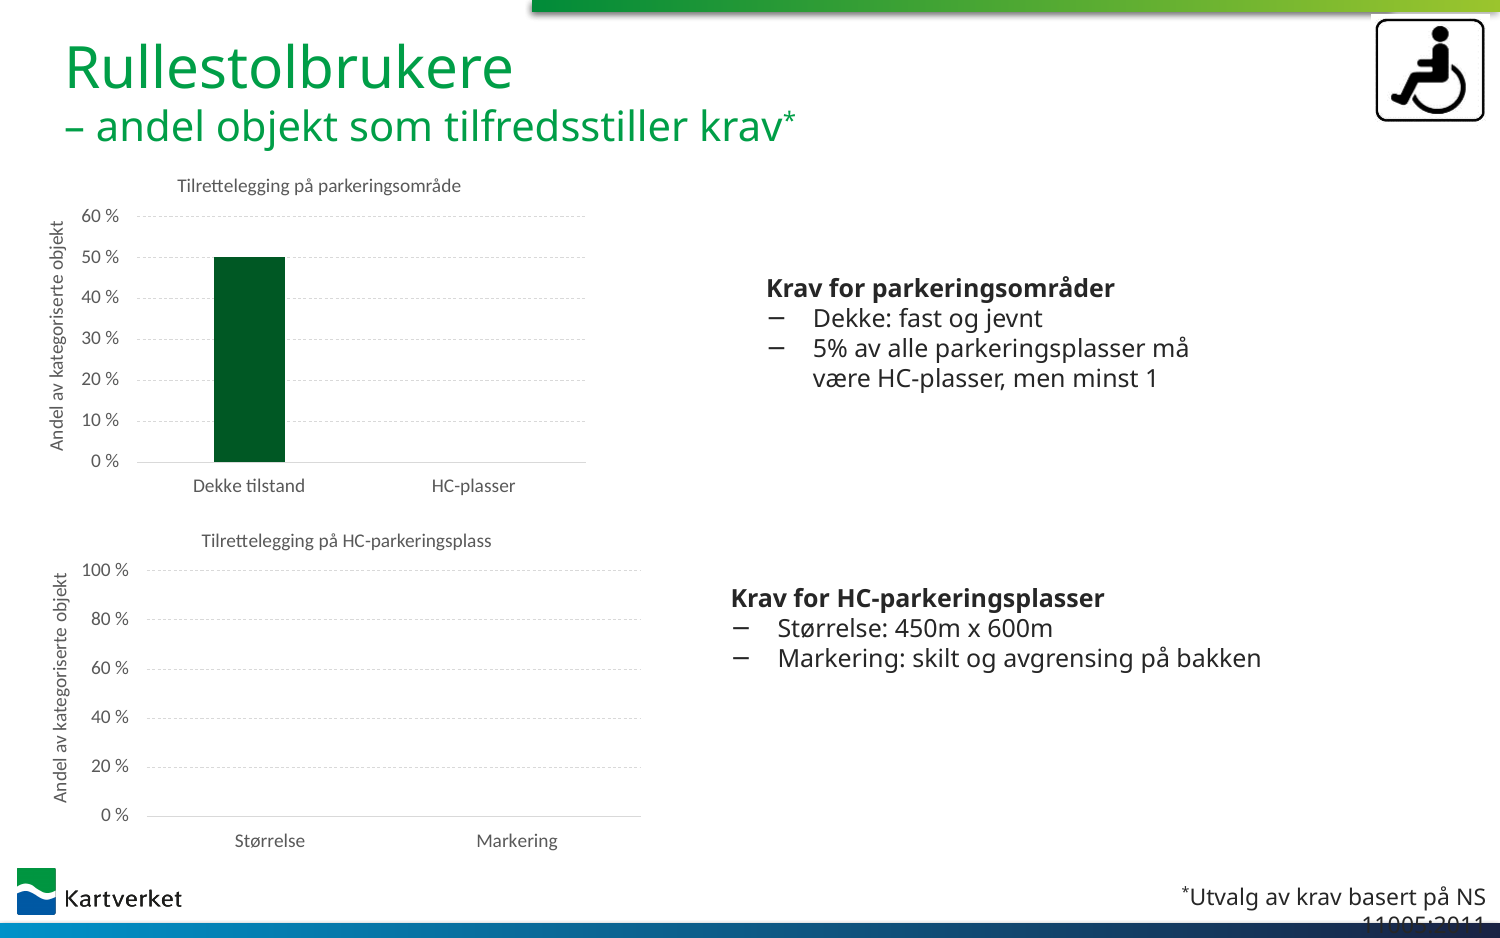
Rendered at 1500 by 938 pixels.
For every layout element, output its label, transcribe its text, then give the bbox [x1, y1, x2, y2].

text_box *Utvalg av krav basert på NS 11005:2011 [1068, 873, 1500, 938]
text_box Krav for parkeringsområder Dekke: fast og jevnt 5% av alle parkeringsplasser må være HC-plasser, men minst 1 [751, 264, 1232, 400]
text_box Rullestolbrukere – andel objekt som tilfredsstiller krav* [49, 23, 1431, 158]
text_box Krav for HC-parkeringsplasser Størrelse: 450m x 600m Markering: skilt og avgrensing på bakken [715, 574, 1278, 680]
picture [41, 520, 652, 859]
picture [1371, 13, 1491, 127]
picture [41, 166, 598, 505]
